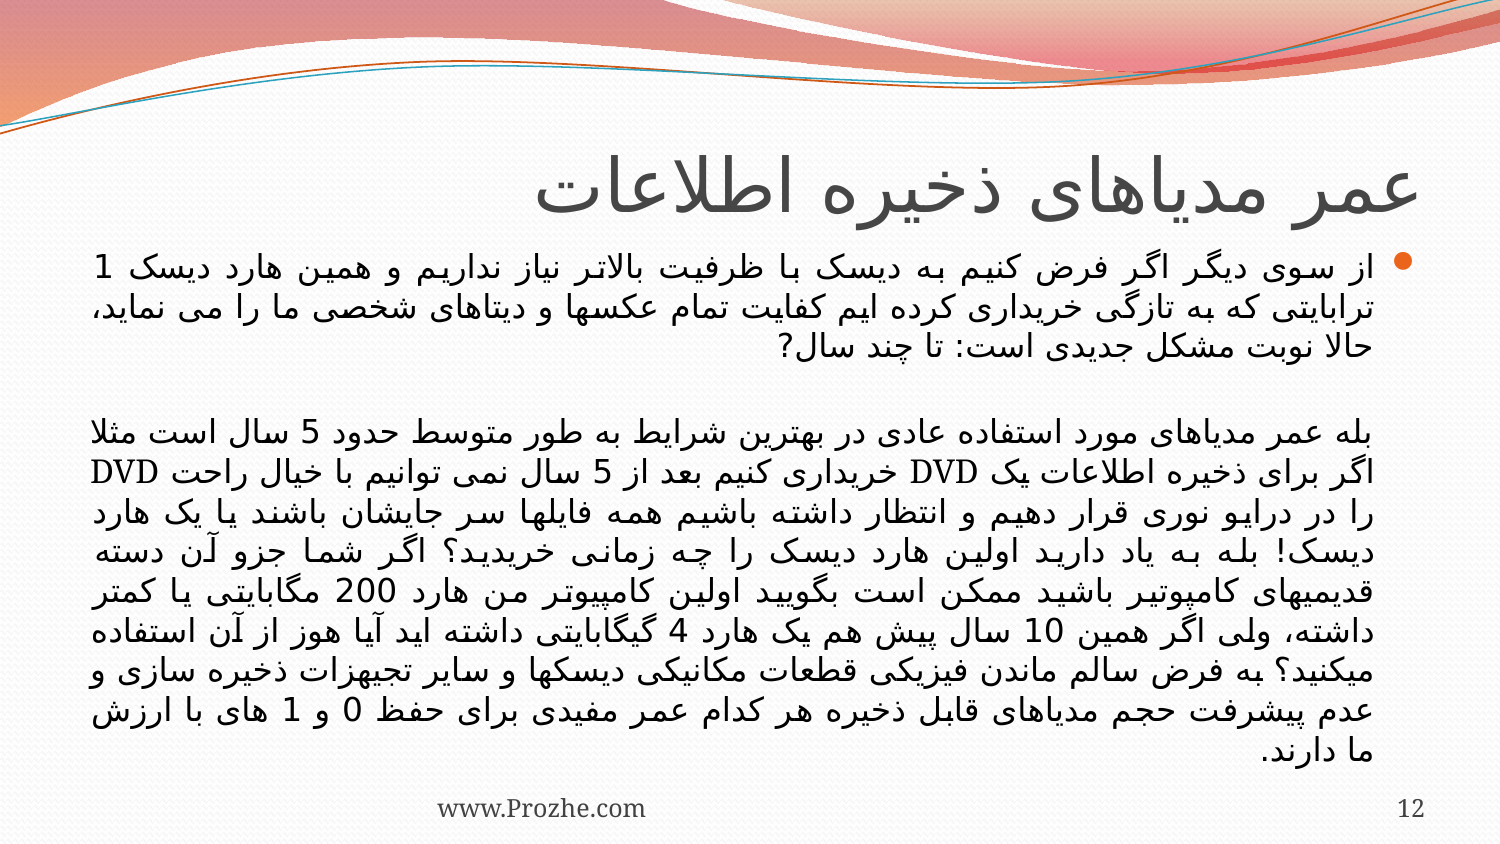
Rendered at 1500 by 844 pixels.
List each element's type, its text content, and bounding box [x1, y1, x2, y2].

slide_number 12 [1299, 782, 1425, 827]
list از سوی دیگر اگر فرض کنیم به دیسک با ظرفیت بالاتر نیاز نداریم و همین هارد دیسک 1 ترابایتی که به تازگی خریداری کرده ایم کفایت تمام عکسها و دیتاهای شخصی ما را می نماید، حالا نوبت مشکل جدیدی است: تا چند سال? بله عمر مدیاهای مورد استفاده عادی در بهترین شرایط به طور متوسط حدود 5 سال است مثلا اگر برای ذخیره اطلاعات یک DVD خریداری کنیم بعد از 5 سال نمی توانیم با خیال راحت DVD را در درایو نوری قرار دهیم و انتظار داشته باشیم همه فایلها سر جایشان باشند یا یک هارد دیسک! بله به یاد دارید اولین هارد دیسک را چه زمانی خریدید؟ اگر شما جزو آن دسته قدیمیهای کامپوتیر باشید ممکن است بگویید اولین کامپیوتر من هارد 200 مگابایتی یا کمتر داشته، ولی اگر همین 10 سال پیش هم یک هارد 4 گیگابایتی داشته اید آیا هوز از آن استفاده میکنید؟ به فرض سالم ماندن فیزیکی قطعات مکانیکی دیسکها و سایر تجیهزات ذخیره سازی و عدم پیشرفت حجم مدیاهای قابل ذخیره هر کدام عمر مفیدی برای حفظ 0 و 1 های با ارزش ما دارند. [75, 238, 1425, 779]
footer www.Prozhe.com [437, 782, 988, 827]
title عمر مدیاهای ذخیره اطلاعات [75, 86, 1425, 228]
